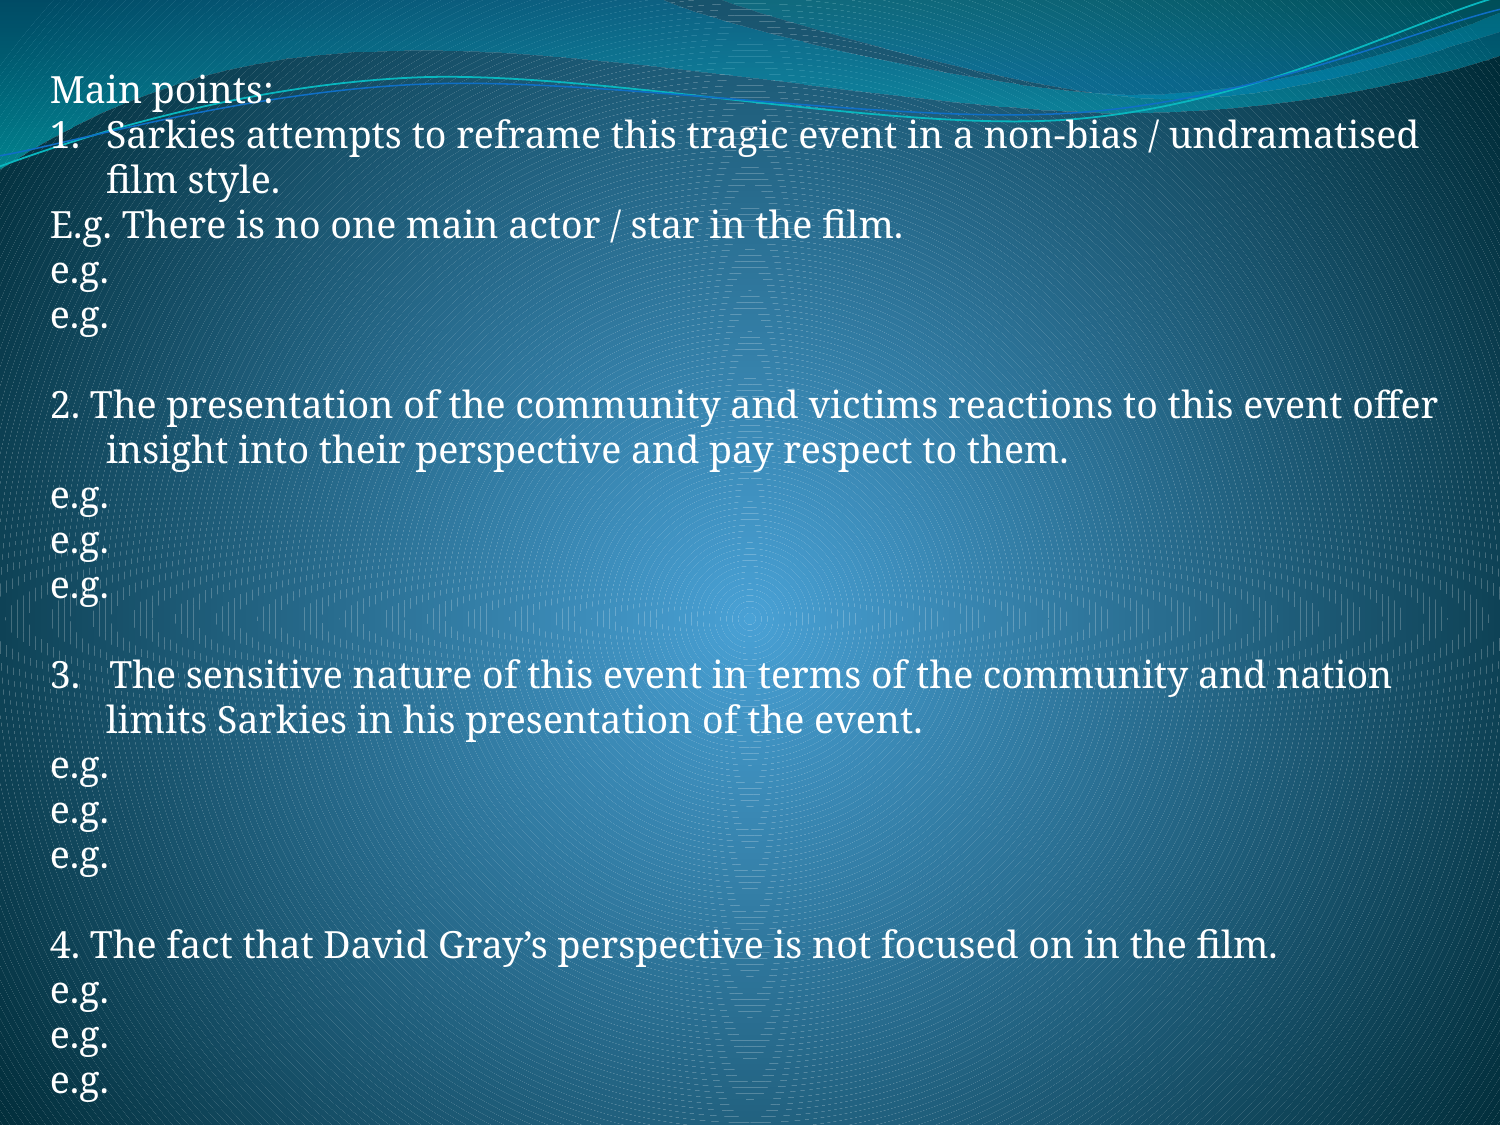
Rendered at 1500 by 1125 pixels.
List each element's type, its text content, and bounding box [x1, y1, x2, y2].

text_box Main points: Sarkies attempts to reframe this tragic event in a non-bias / undramatised film style. E.g. There is no one main actor / star in the film. e.g. e.g. 2. The presentation of the community and victims reactions to this event offer insight into their perspective and pay respect to them. e.g. e.g. e.g. 3. The sensitive nature of this event in terms of the community and nation limits Sarkies in his presentation of the event. e.g. e.g. e.g. 4. The fact that David Gray’s perspective is not focused on in the film. e.g. e.g. e.g. [35, 58, 1465, 1125]
